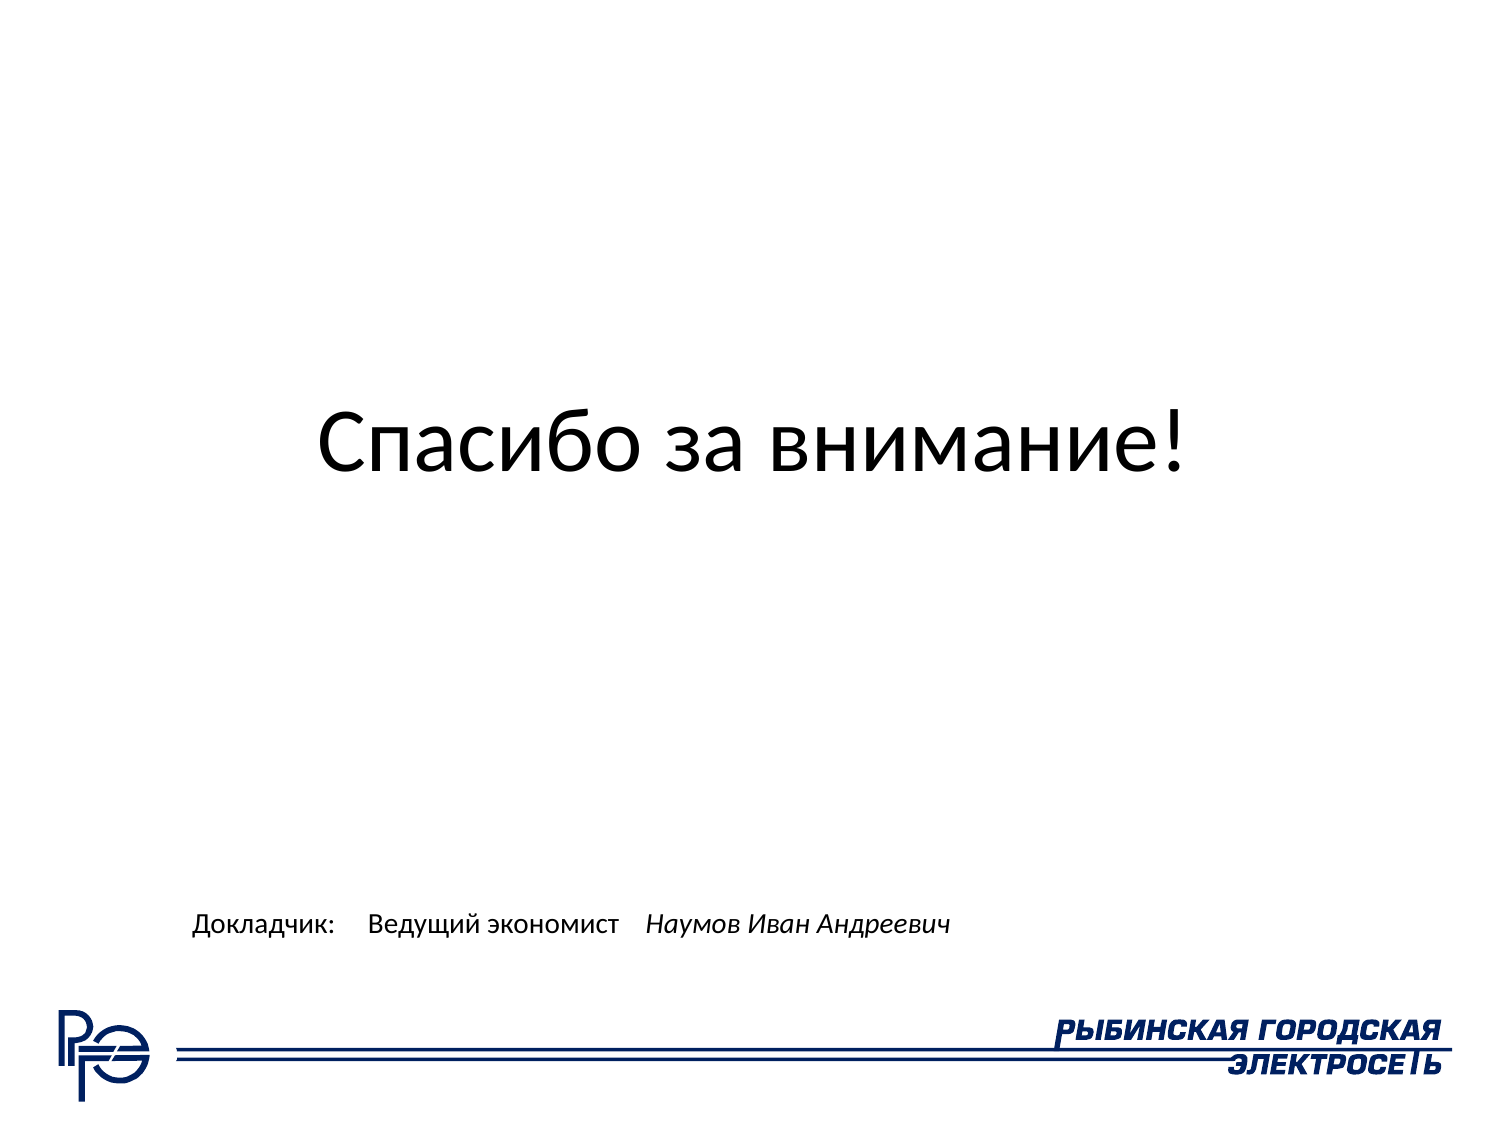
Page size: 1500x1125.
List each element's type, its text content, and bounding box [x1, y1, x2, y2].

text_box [58, 1009, 1453, 1102]
title Спасибо за внимание! [116, 314, 1392, 556]
text_box Докладчик: Ведущий экономист Наумов Иван Андреевич [177, 834, 1452, 1009]
